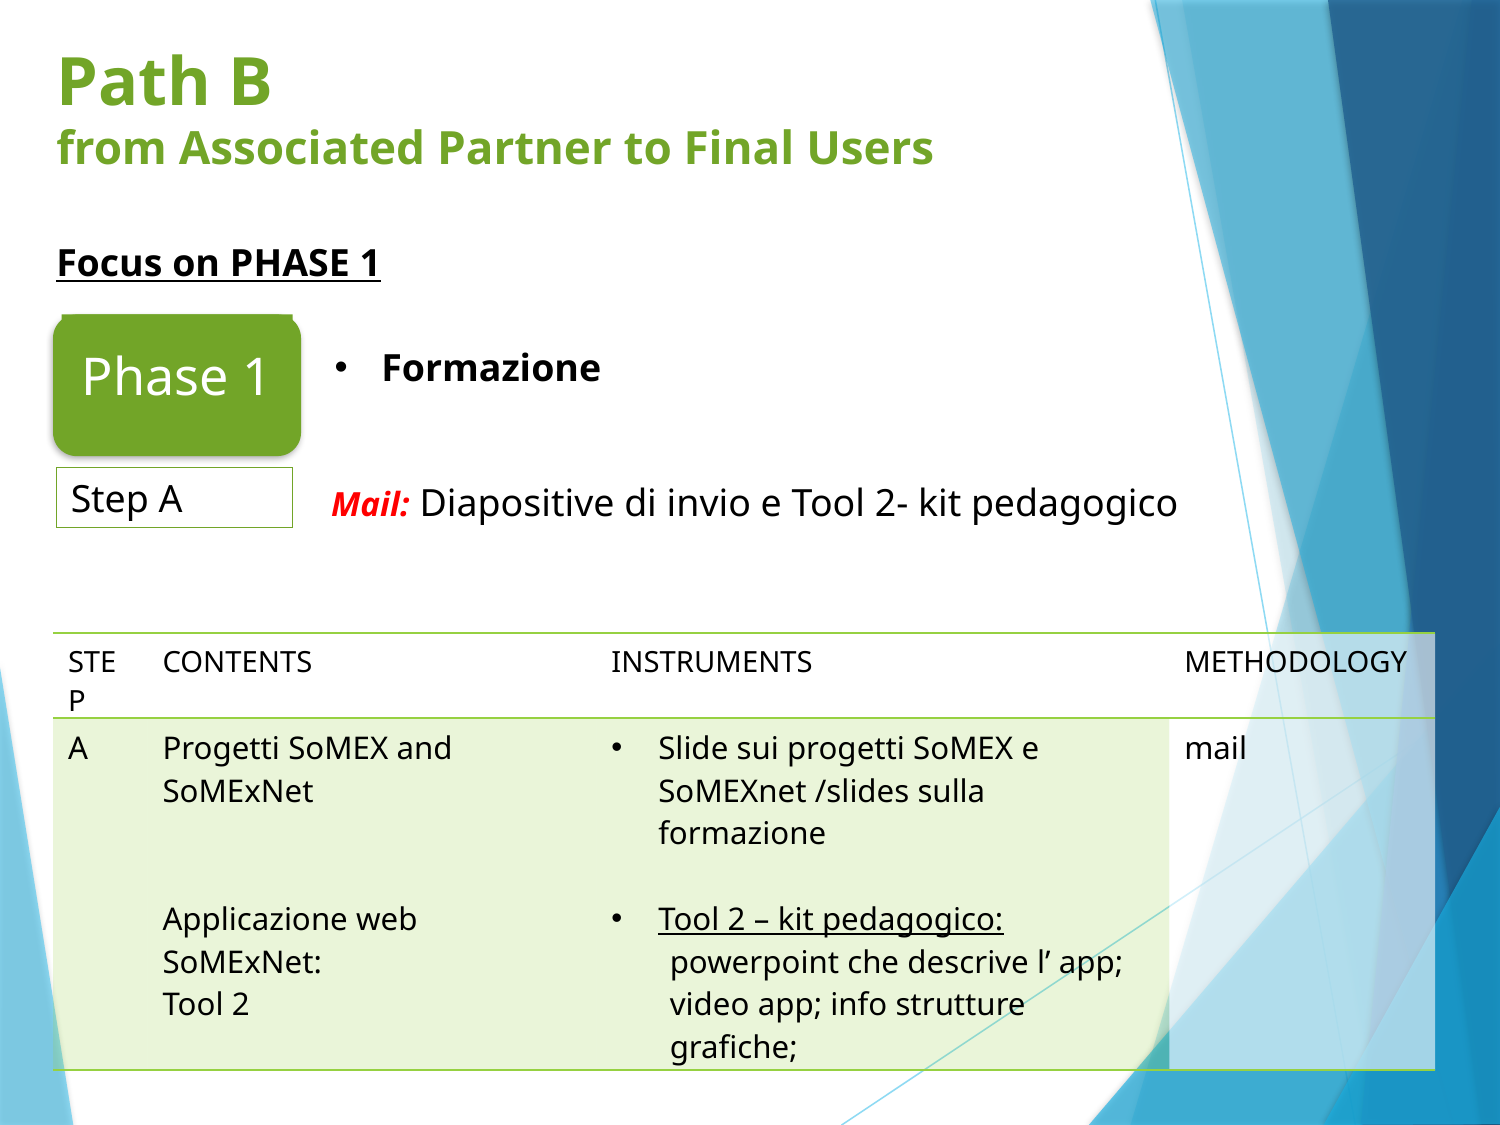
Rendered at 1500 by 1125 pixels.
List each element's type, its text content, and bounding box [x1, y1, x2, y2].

title Path B from Associated Partner to Final Users [41, 30, 1415, 114]
table_header STEP [53, 634, 148, 717]
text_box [52, 313, 302, 457]
table_header CONTENTS [148, 634, 596, 717]
table_cell Progetti SoMEX and SoMExNet Applicazione web SoMExNet: Tool 2 [148, 719, 596, 1069]
table_header METHODOLOGY [1169, 634, 1435, 717]
text_box Focus on PHASE 1 [41, 231, 1187, 300]
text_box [324, 302, 1500, 432]
text_box Step A [56, 467, 293, 528]
table_cell mail [1169, 719, 1435, 1069]
text_box Mail: Diapositive di invio e Tool 2- kit pedagogico [316, 471, 1204, 532]
table_cell Slide sui progetti SoMEX e SoMEXnet /slides sulla formazione Tool 2 – kit pedagogico: powerpoint che descrive l’ app; video app; info strutture grafiche; [596, 719, 1169, 1069]
table_header INSTRUMENTS [596, 634, 1169, 717]
table_cell A [53, 719, 148, 1069]
